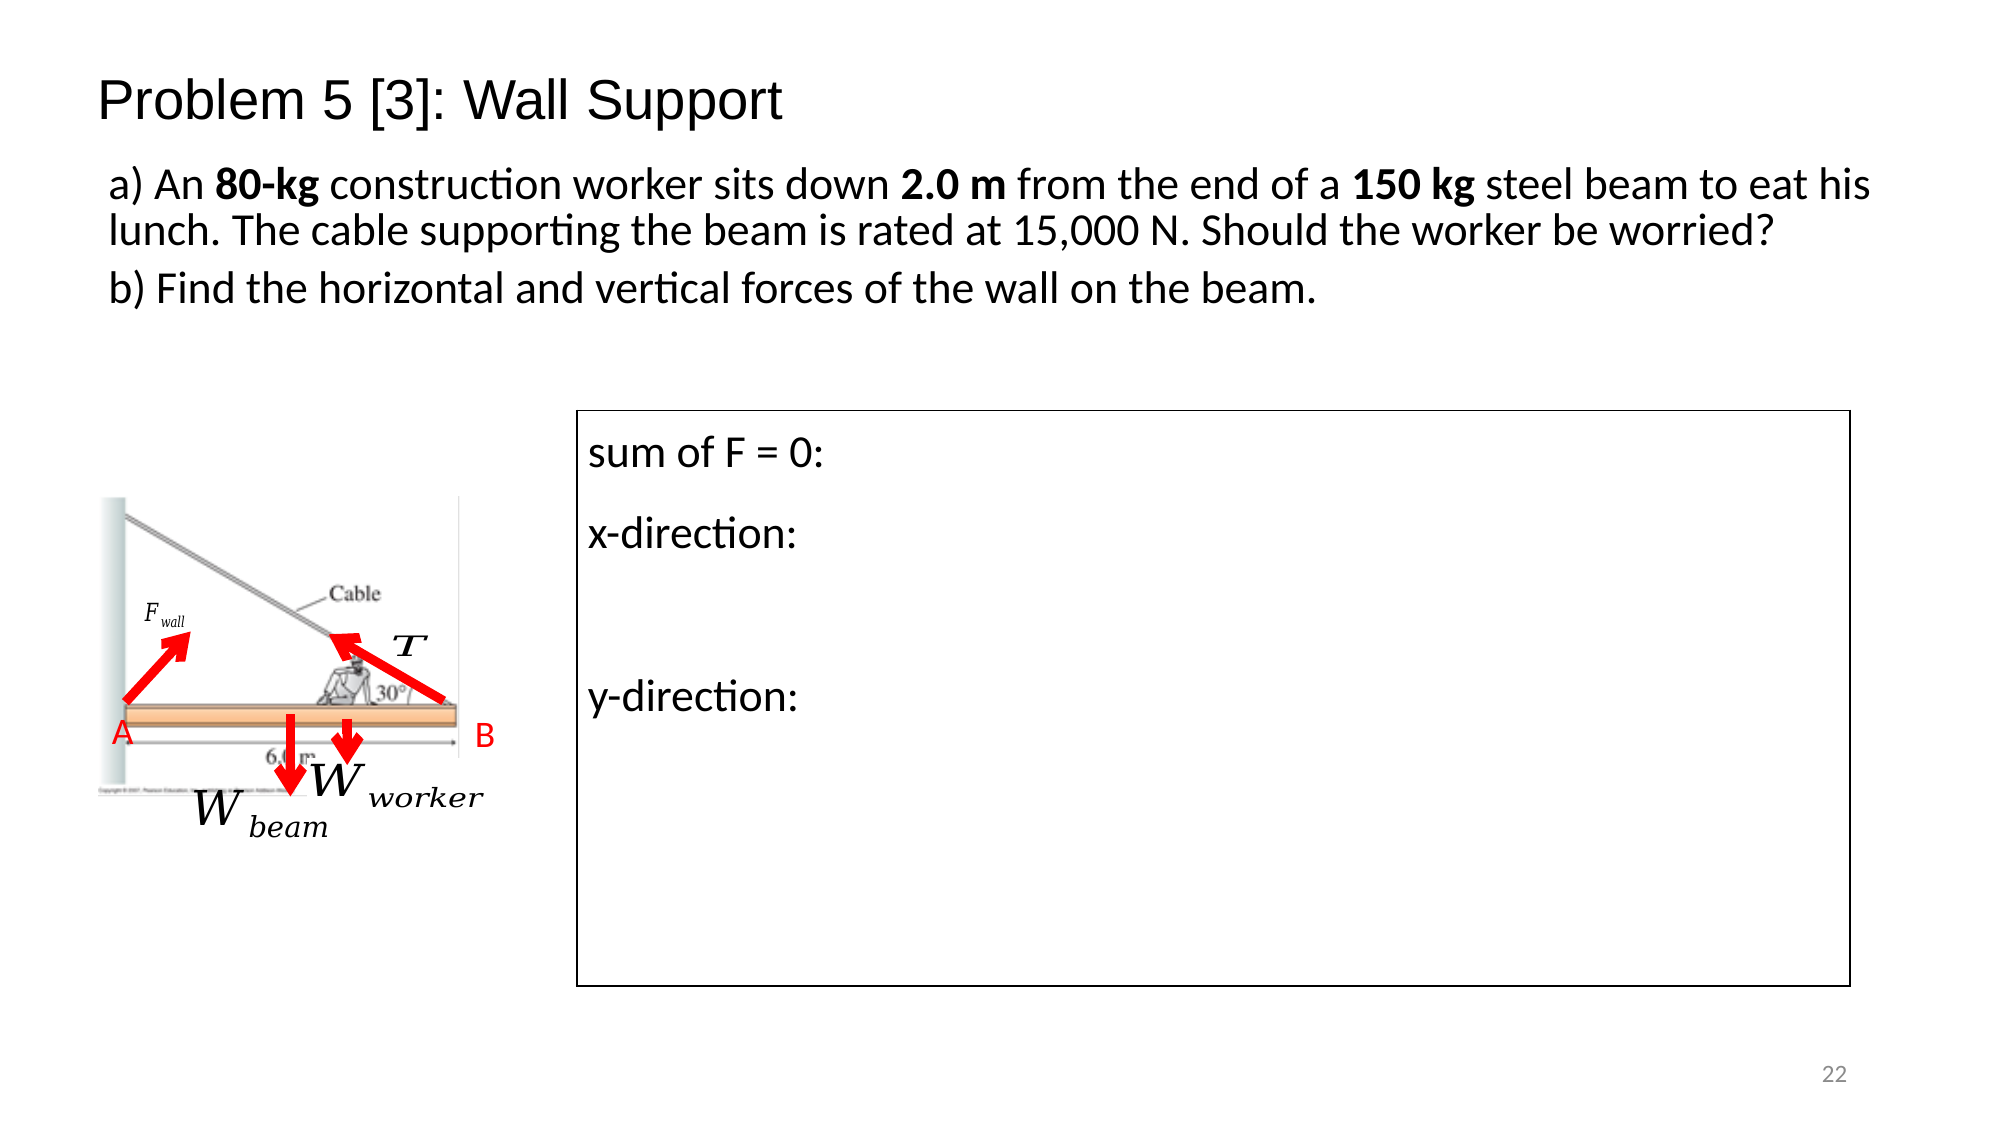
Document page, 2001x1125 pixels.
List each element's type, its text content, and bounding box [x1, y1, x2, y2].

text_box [97, 496, 500, 844]
slide_number 22 [1412, 1042, 1863, 1103]
text_box Problem 5 [3]: Wall Support [97, 63, 1022, 141]
table_header a) An 80-kg construction worker sits down 2.0 m from the end of a 150 kg steel beam to eat his lunch. The cable supporting the beam is rated at 15,000 N. Should the worker be worried? b) Find the horizontal and vertical forces of the wall on the beam. [98, 166, 1890, 338]
